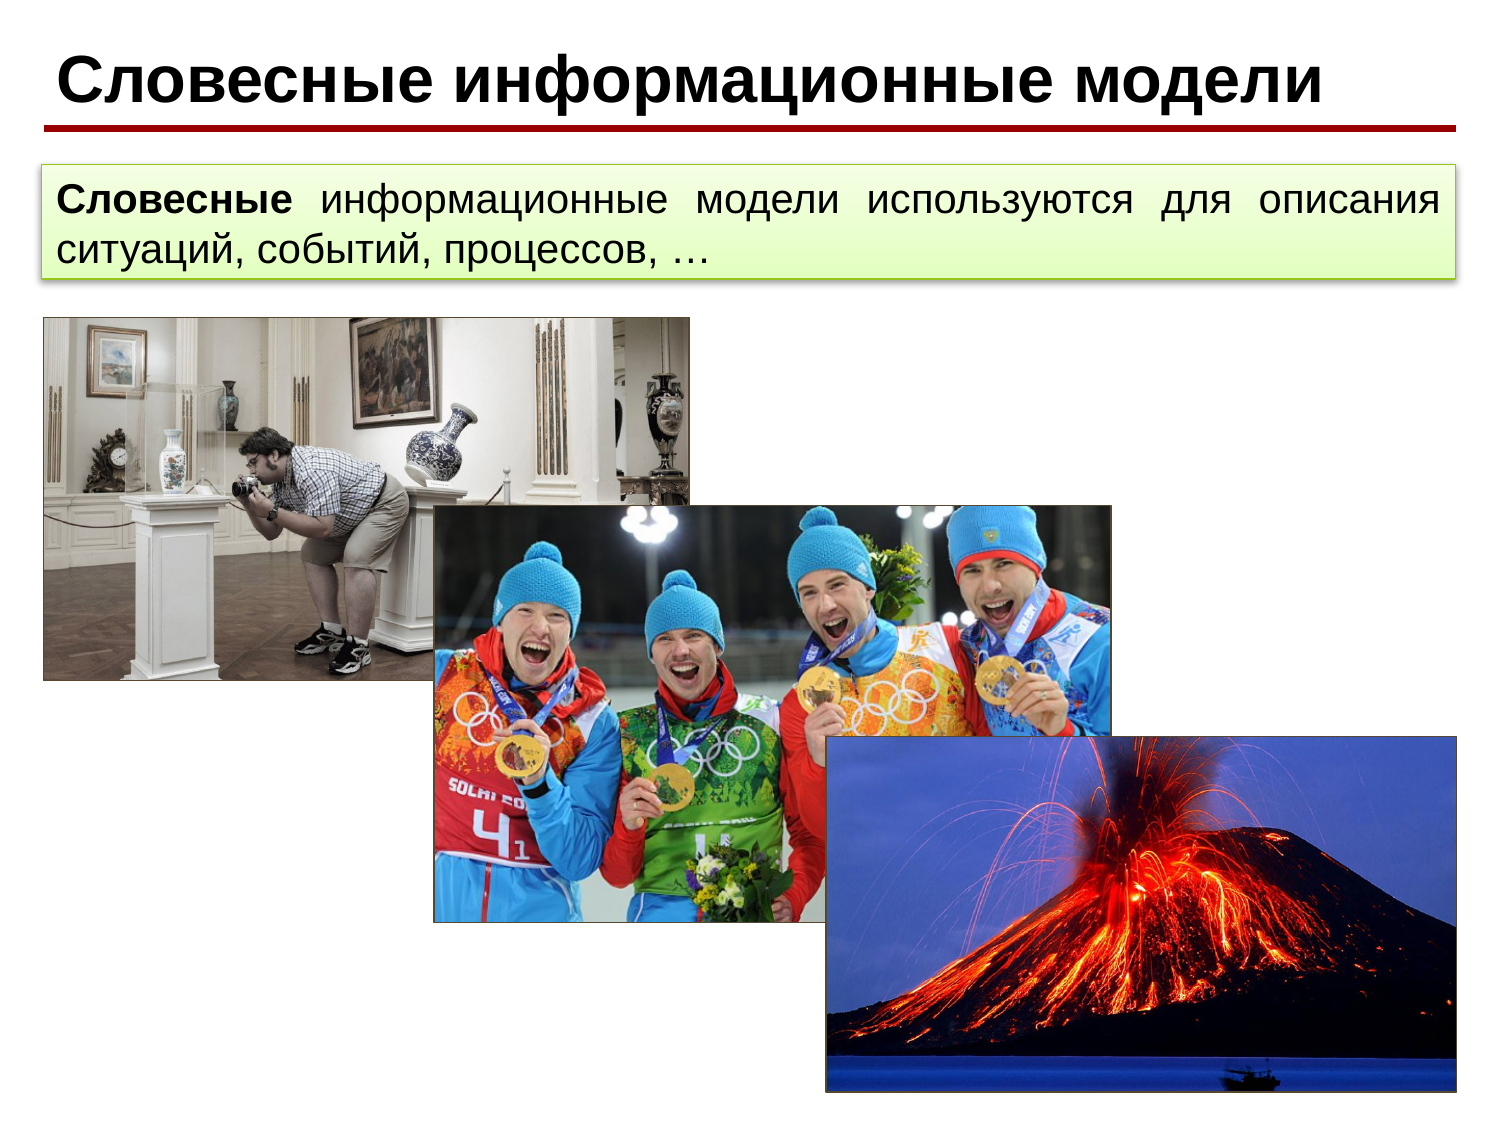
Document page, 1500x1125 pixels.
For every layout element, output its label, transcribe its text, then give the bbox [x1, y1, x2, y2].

text_box Словесные информационные модели используются для описания ситуаций, событий, процессов, … [41, 164, 1456, 280]
picture [44, 317, 1456, 1092]
text_box Словесные информационные модели [41, 28, 1424, 124]
